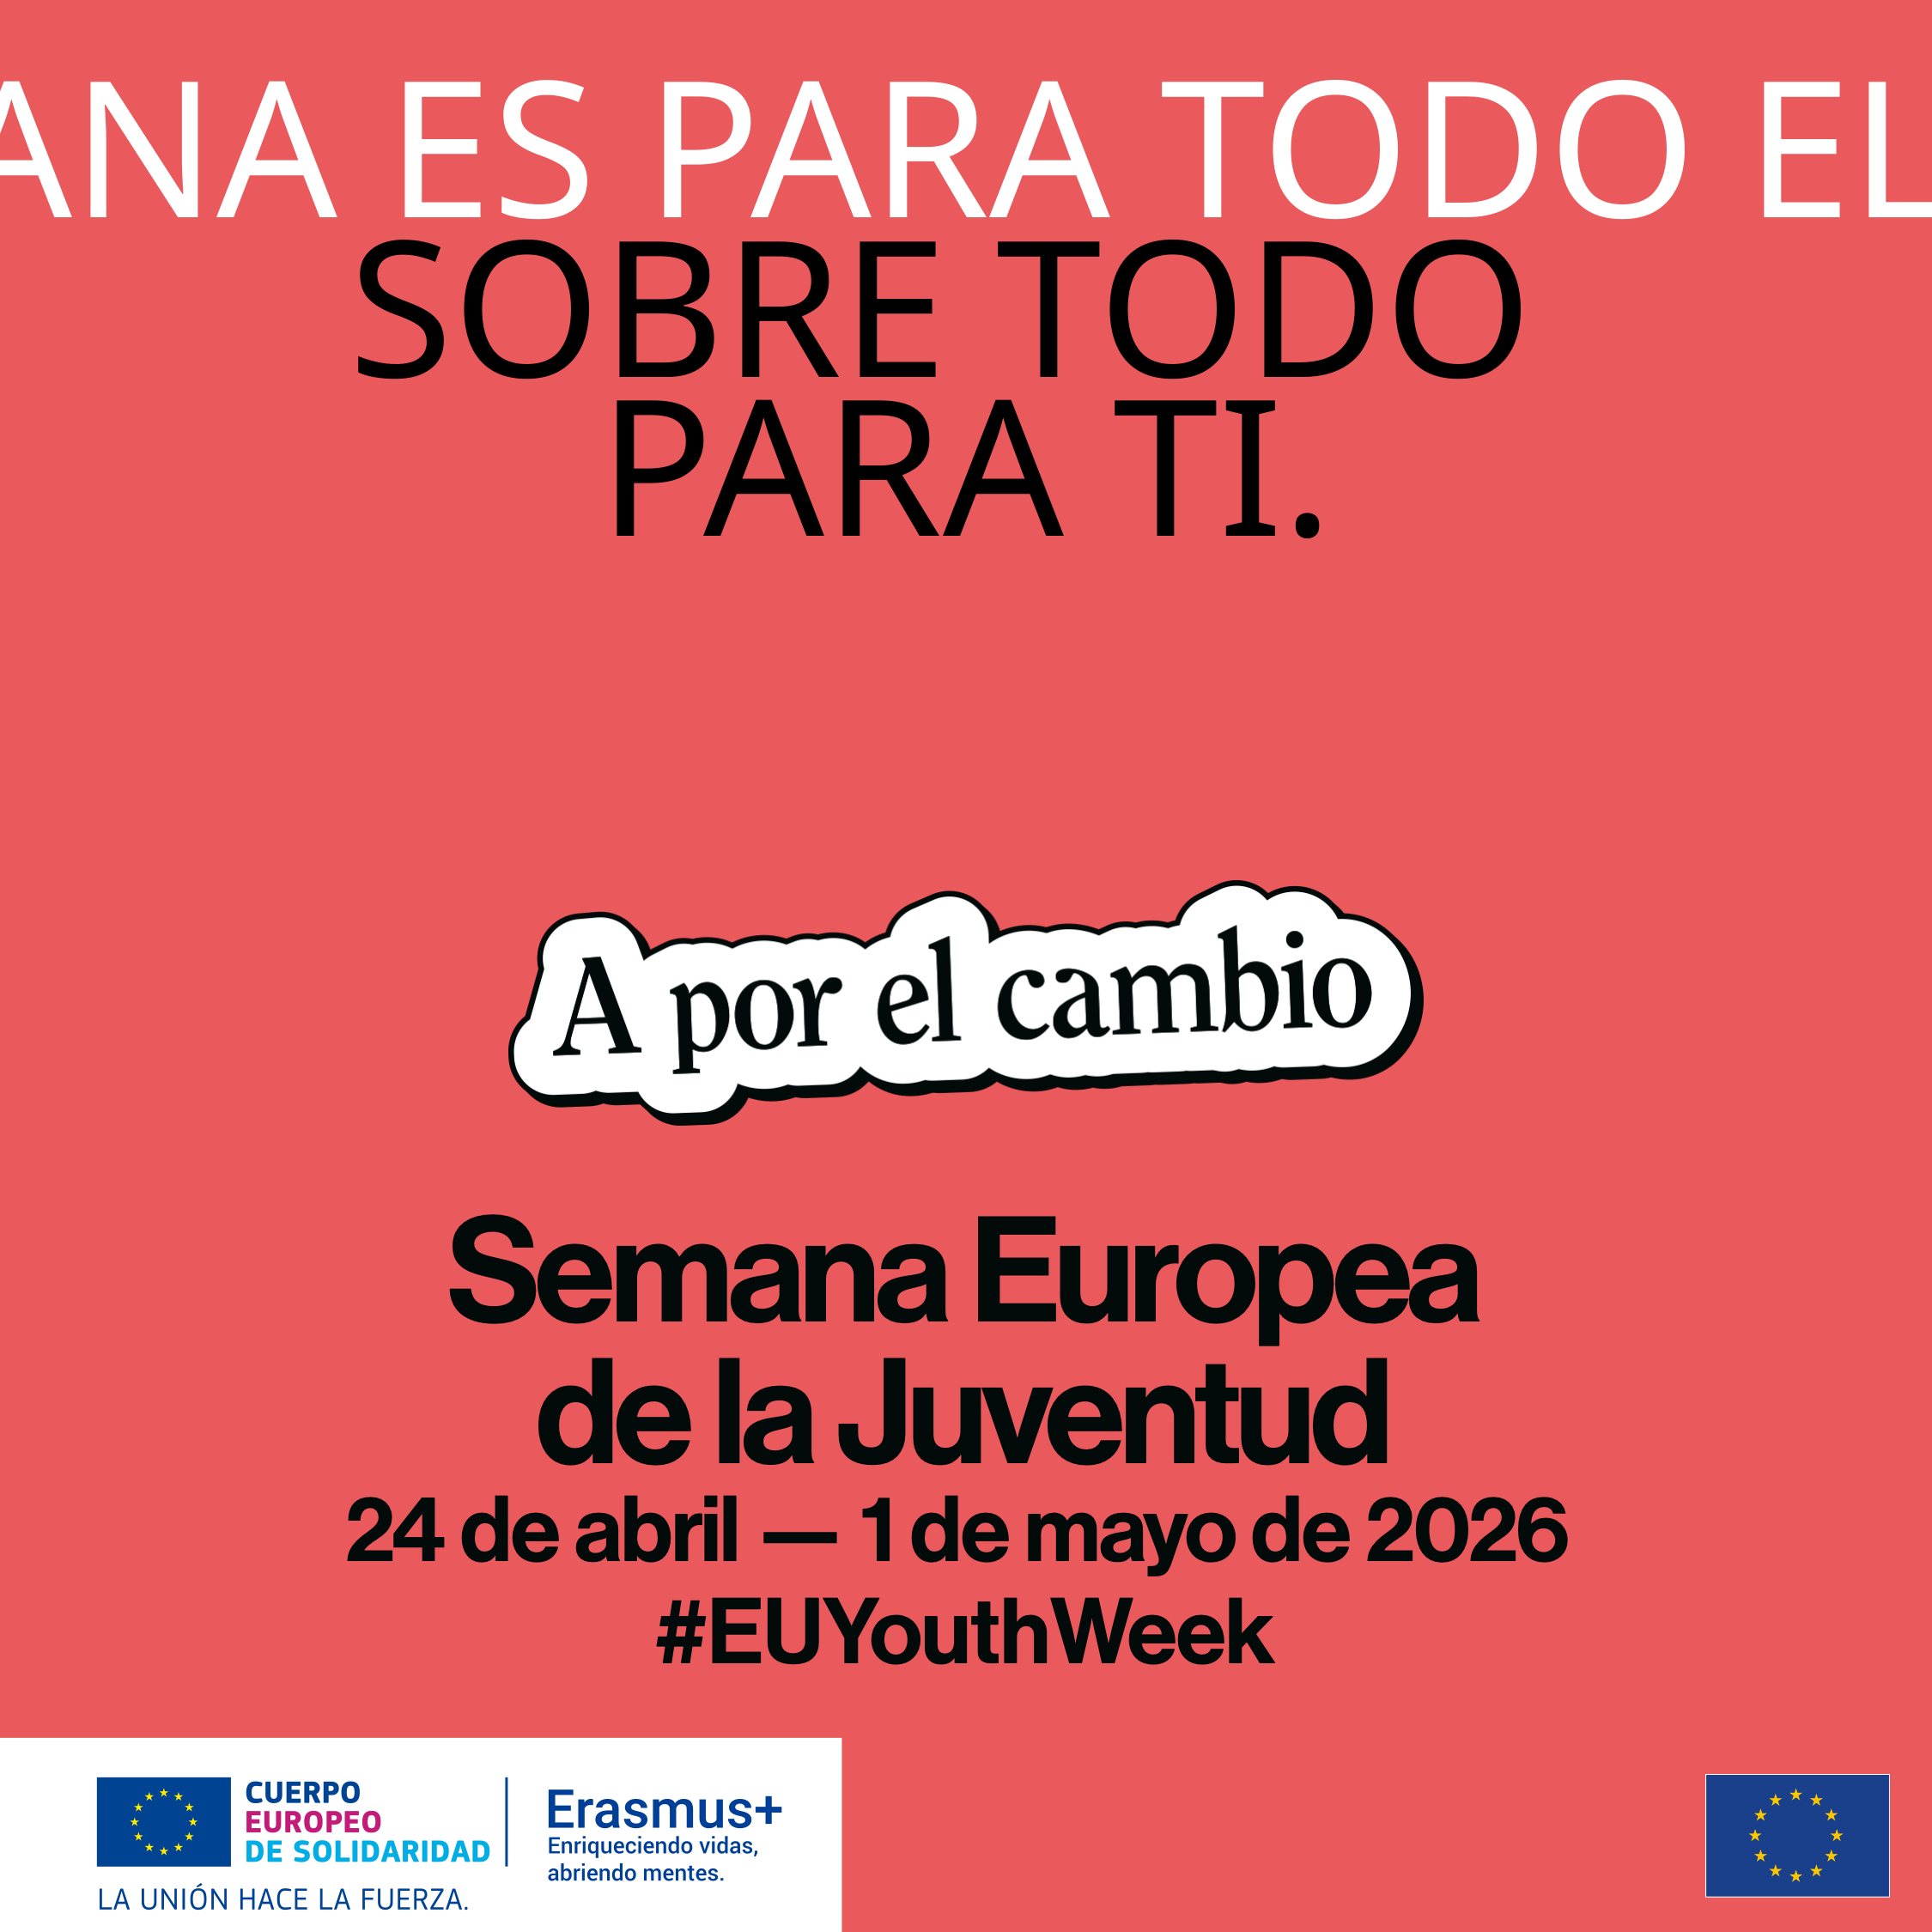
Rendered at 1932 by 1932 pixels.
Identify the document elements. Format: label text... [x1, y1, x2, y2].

picture [0, 1195, 1891, 1932]
picture [508, 880, 1424, 1126]
text_box Esta semana es para todo el mundo. Sobre todo para ti. [0, 86, 1932, 573]
